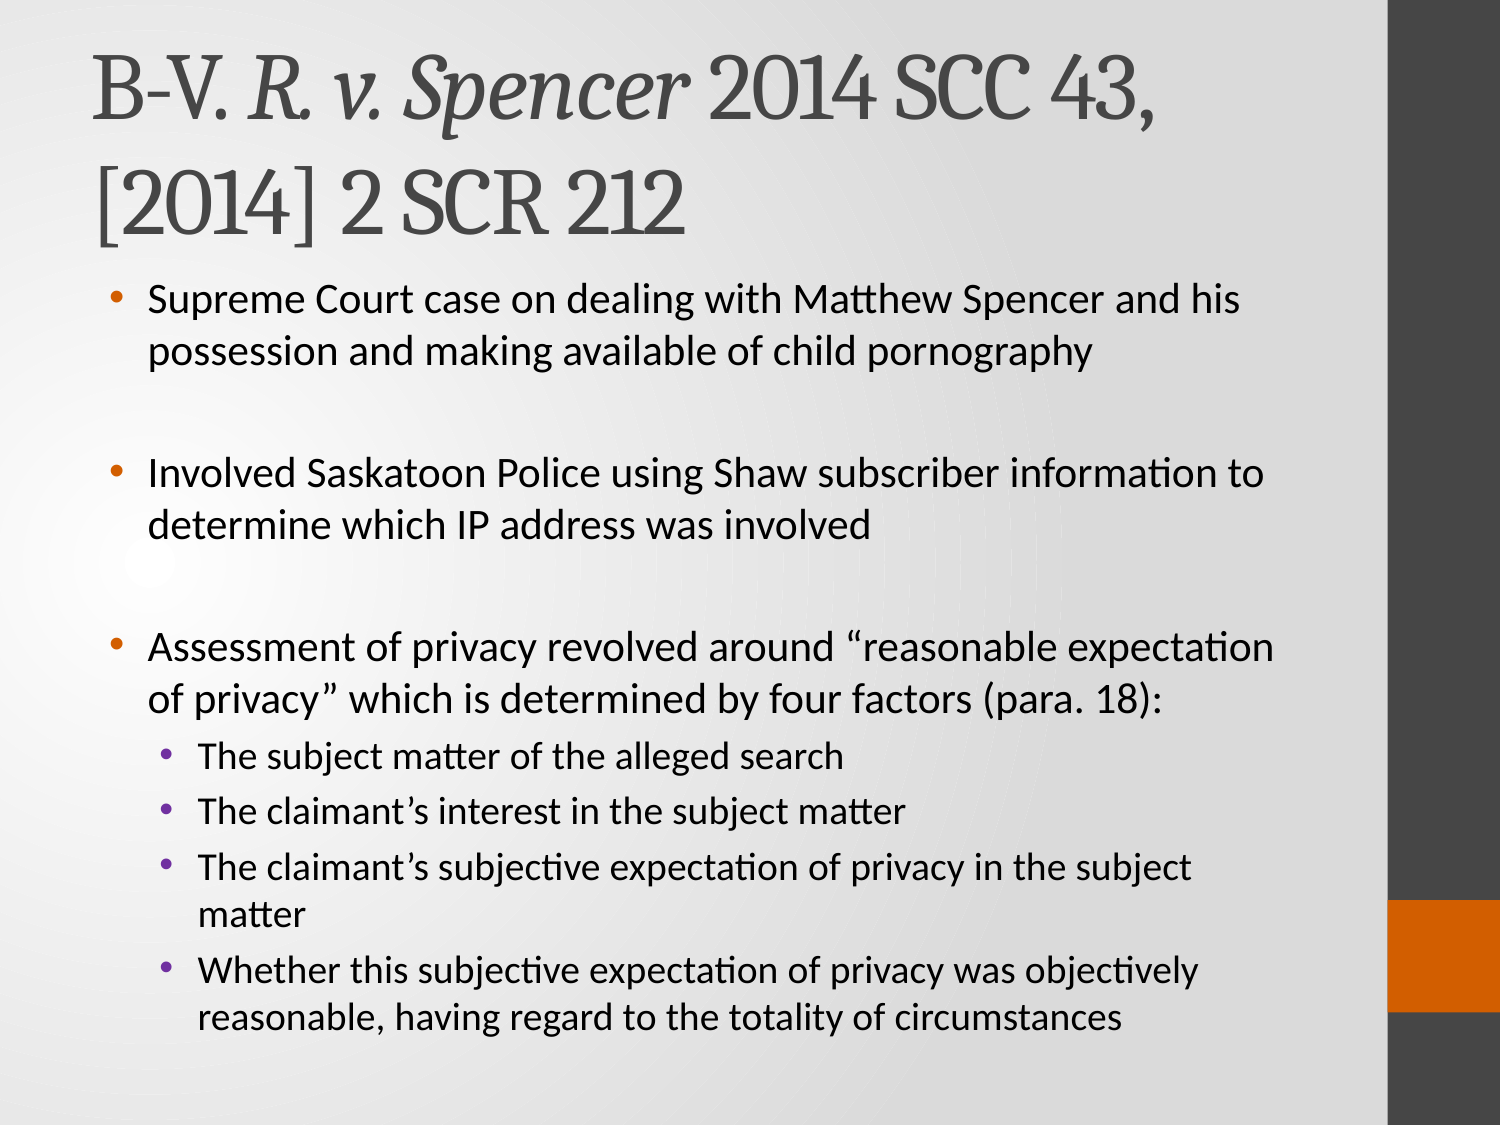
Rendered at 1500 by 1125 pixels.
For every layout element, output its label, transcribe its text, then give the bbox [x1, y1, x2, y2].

list Supreme Court case on dealing with Matthew Spencer and his possession and making available of child pornography Involved Saskatoon Police using Shaw subscriber information to determine which IP address was involved Assessment of privacy revolved around “reasonable expectation of privacy” which is determined by four factors (para. 18): The subject matter of the alleged search The claimant’s interest in the subject matter The claimant’s subjective expectation of privacy in the subject matter Whether this subjective expectation of privacy was objectively reasonable, having regard to the totality of circumstances [75, 262, 1325, 1050]
title B-V. R. v. Spencer 2014 SCC 43, [2014] 2 SCR 212 [75, 45, 1325, 233]
